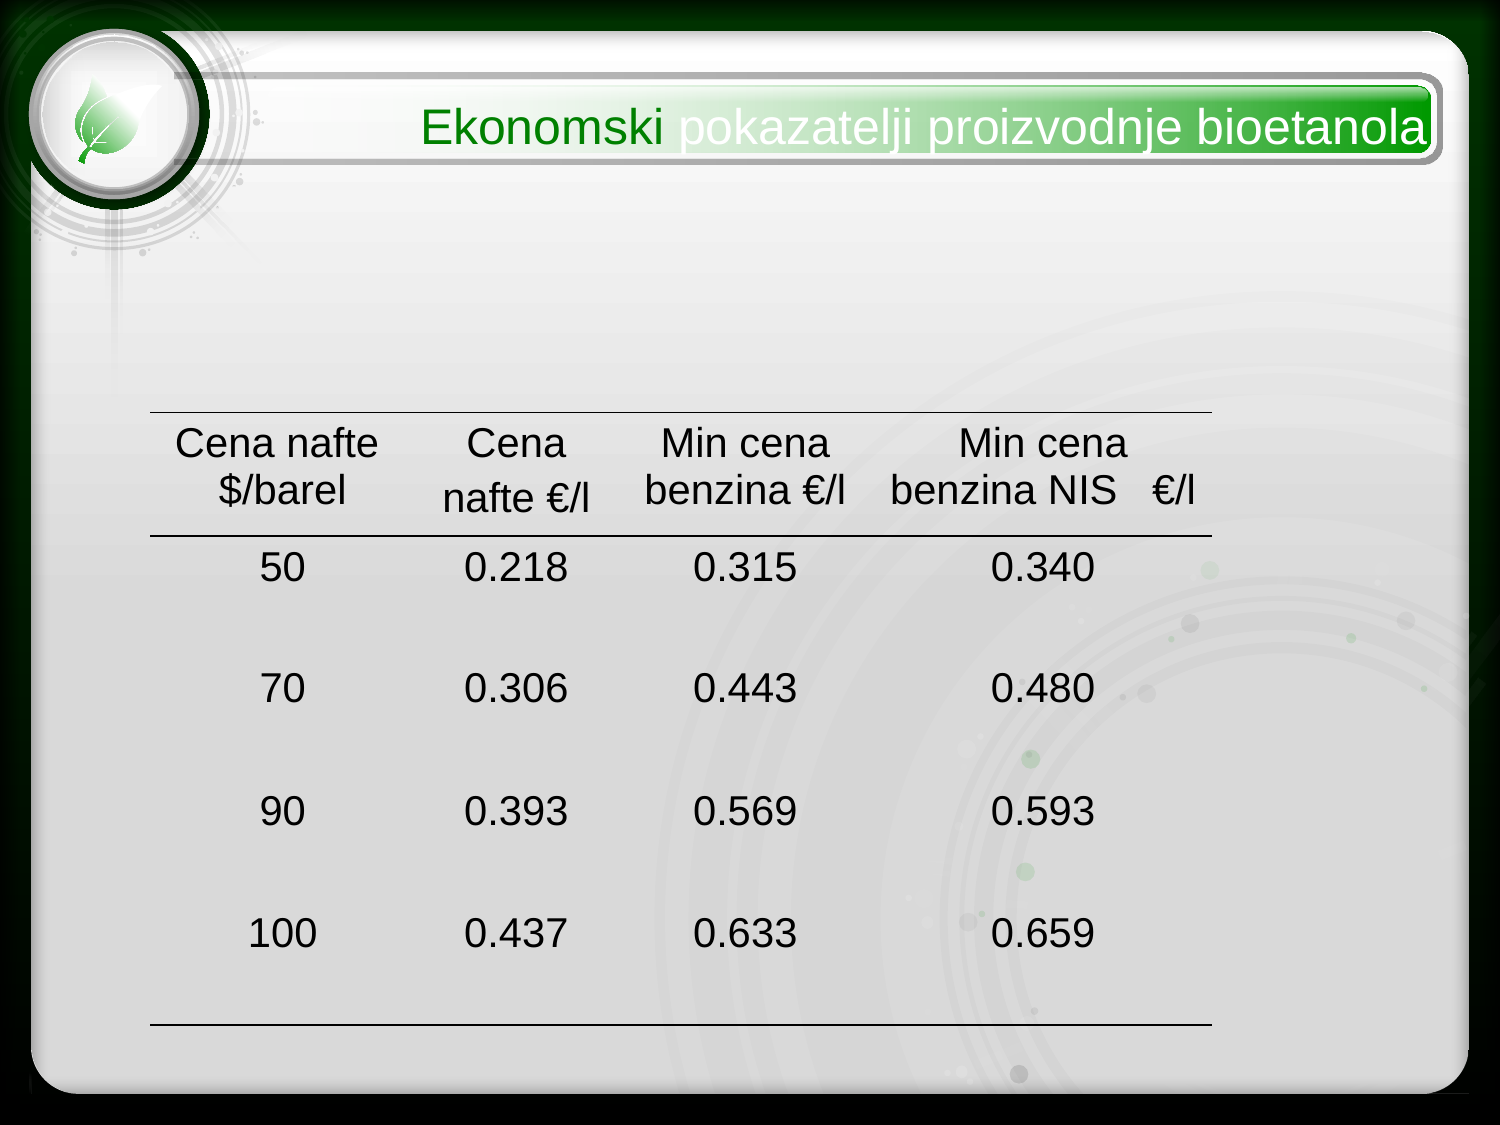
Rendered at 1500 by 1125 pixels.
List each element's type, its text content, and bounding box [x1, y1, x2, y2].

table_cell 0.437 [416, 902, 617, 1024]
table_cell 0.569 [617, 780, 874, 902]
table_cell 0.306 [416, 658, 617, 780]
table_header Min cena benzina €/l [617, 413, 874, 535]
table_cell 70 [150, 658, 416, 780]
table_header Cena nafte $/barel [150, 413, 416, 535]
table_cell 0.393 [416, 780, 617, 902]
table_header Min cena benzina NIS €/l [874, 413, 1212, 535]
table_cell 90 [150, 780, 416, 902]
table_cell 0.480 [874, 658, 1212, 780]
table_cell 50 [150, 537, 416, 658]
table_cell 0.340 [874, 537, 1212, 658]
table_cell 0.218 [416, 537, 617, 658]
table_cell 0.633 [617, 902, 874, 1024]
table_cell 0.315 [617, 537, 874, 658]
table_cell 0.659 [874, 902, 1212, 1024]
table_cell 100 [150, 902, 416, 1024]
table_cell 0.593 [874, 780, 1212, 902]
table_header Cena nafte €/l [416, 413, 617, 535]
title Ekonomski pokazatelji proizvodnje bioetanola [404, 86, 1476, 163]
table_cell 0.443 [617, 658, 874, 780]
